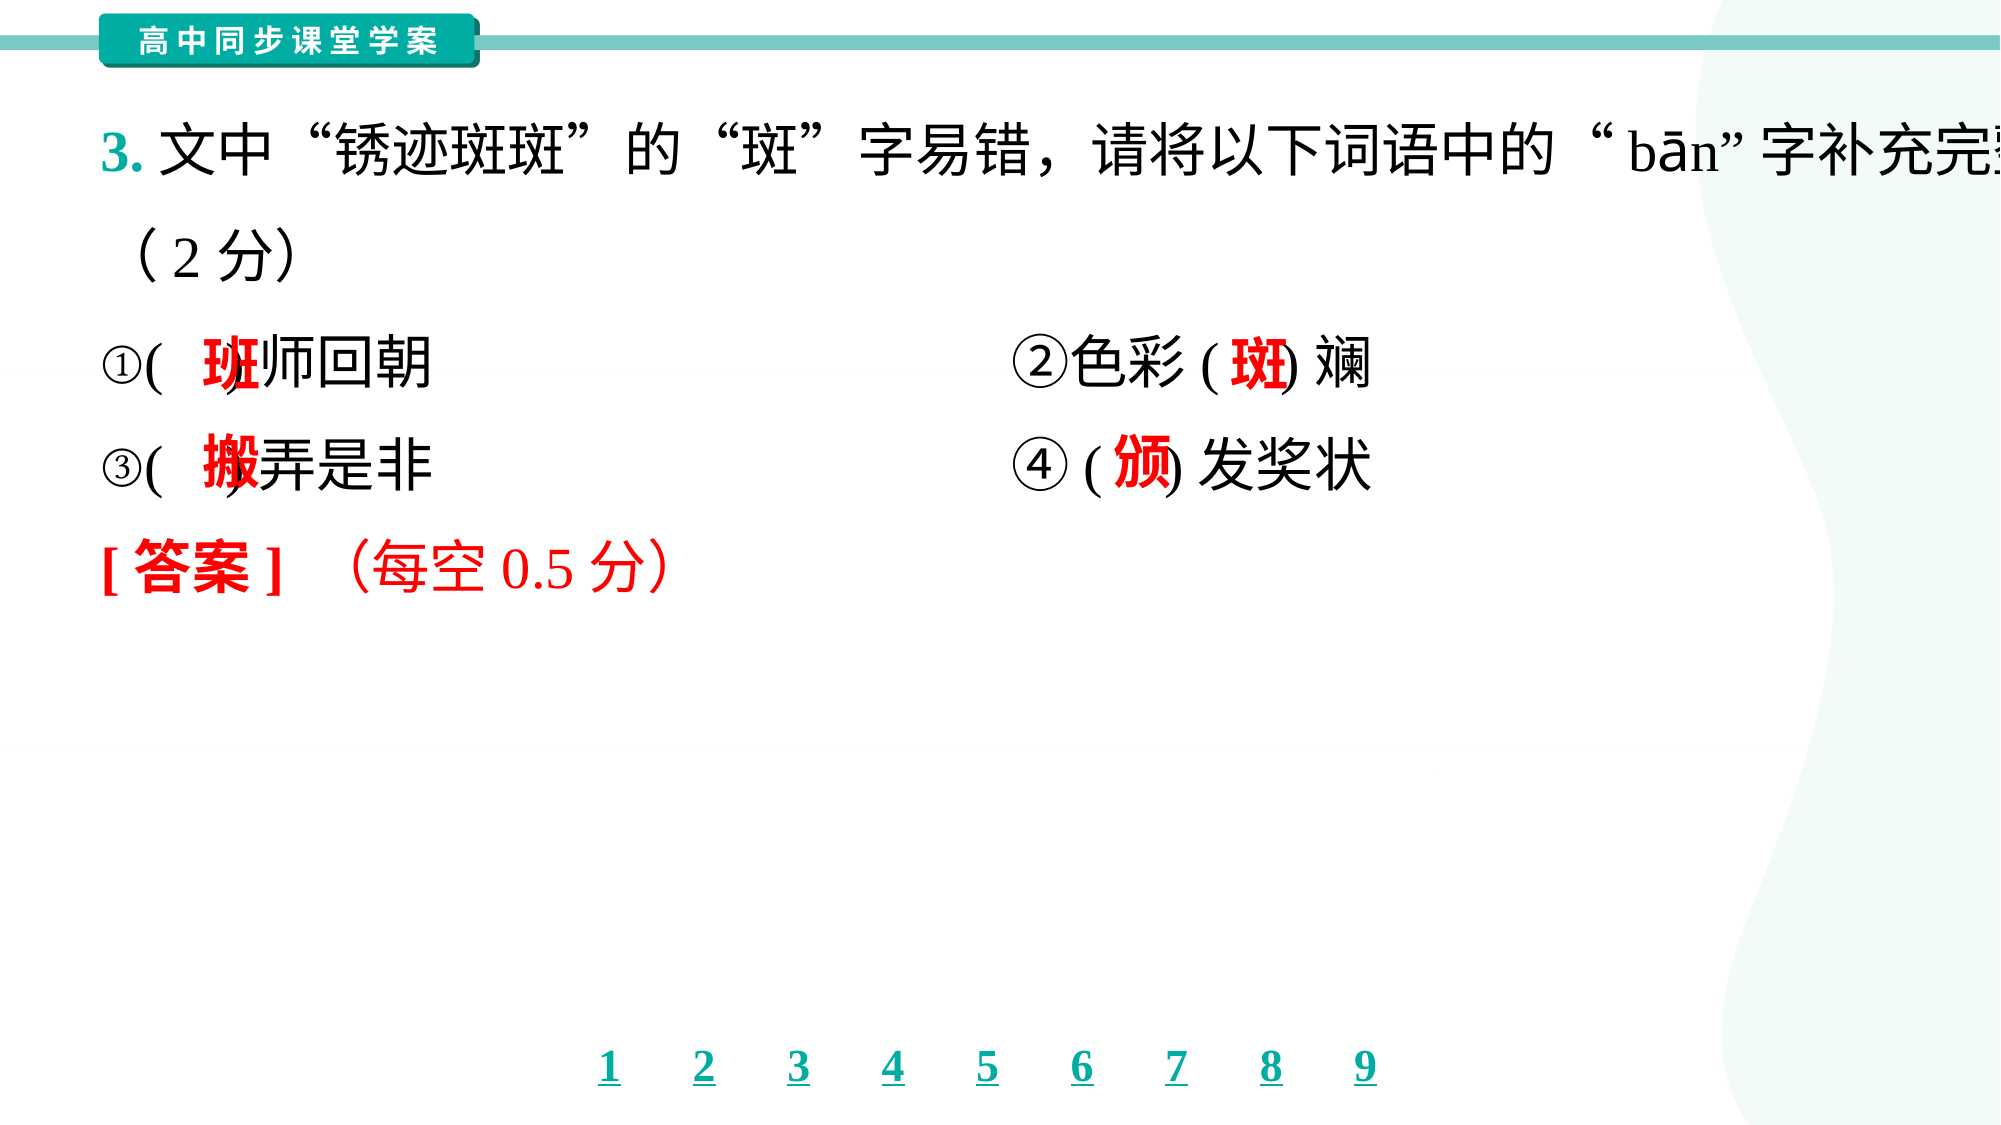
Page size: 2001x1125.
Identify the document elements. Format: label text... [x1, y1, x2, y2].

text_box 搬 [181, 393, 283, 485]
text_box 斑 [1209, 290, 1311, 385]
picture [0, 0, 2000, 1125]
text_box [答案] （每空0.5分） [100, 496, 1899, 589]
text_box 颁 [1092, 393, 1194, 485]
text_box 班 [181, 290, 283, 385]
text_box 3.文中“锈迹斑斑”的“斑”字易错，请将以下词语中的“bān”字补充完整。 （2分） ①( )师回朝 ②色彩( )斓 ③( )弄是非 ④( )发奖状 [100, 76, 1899, 487]
